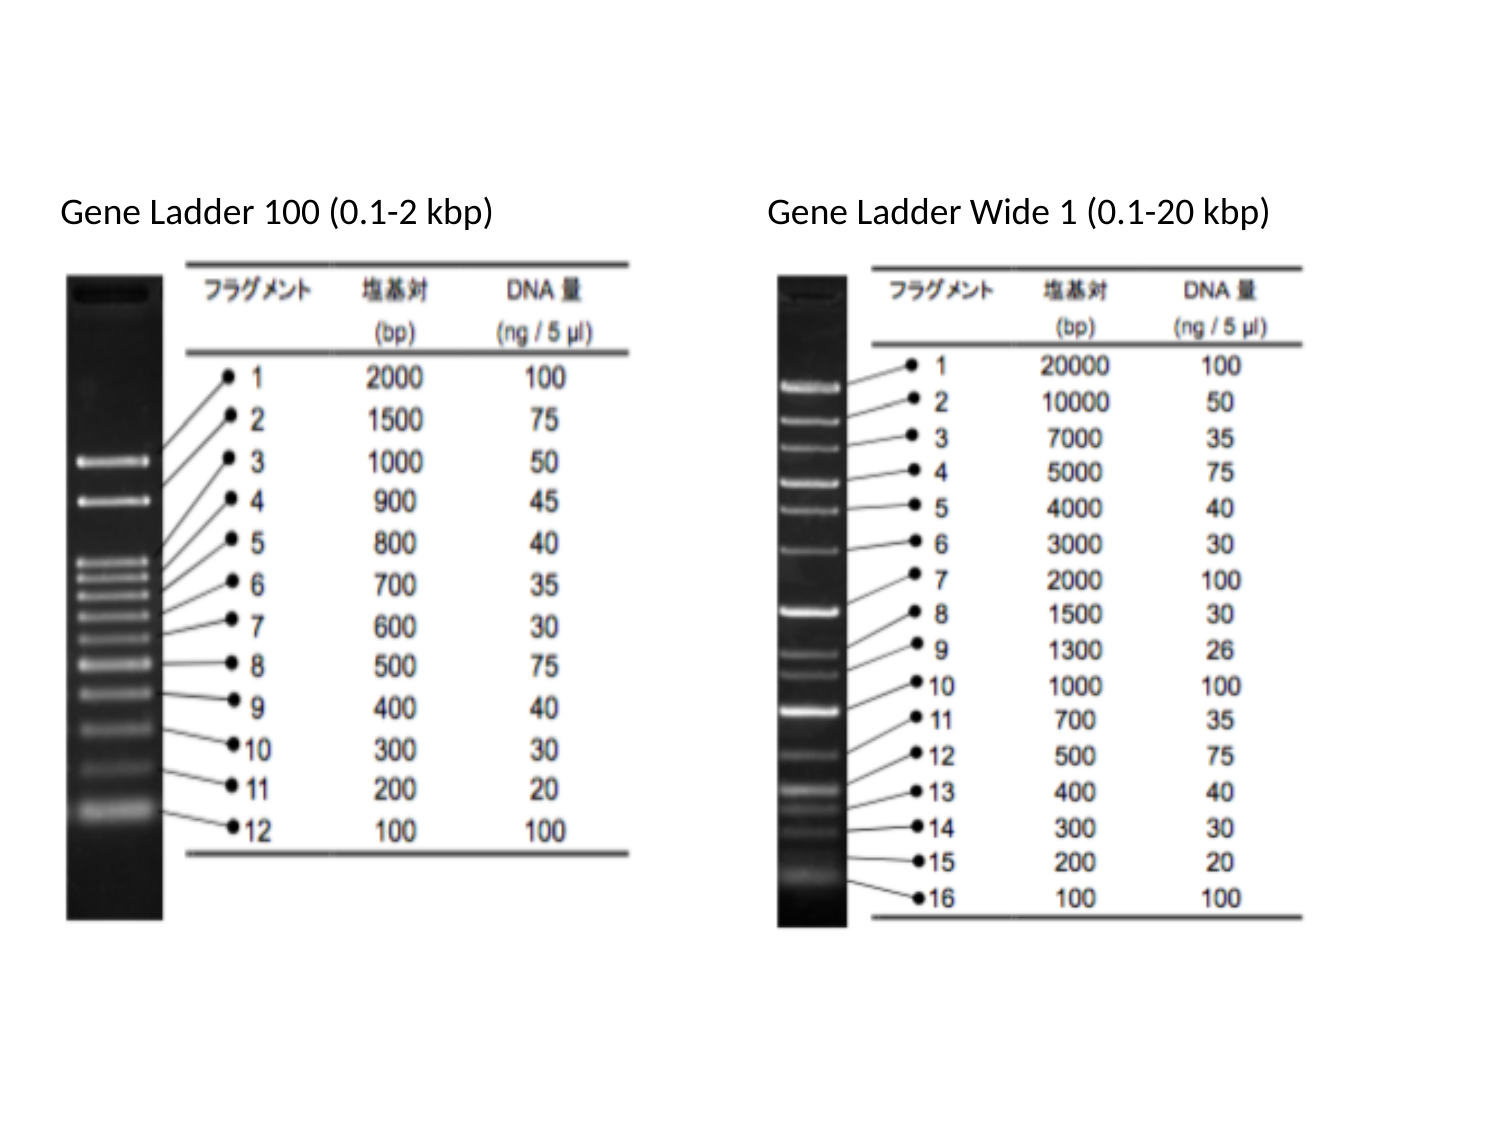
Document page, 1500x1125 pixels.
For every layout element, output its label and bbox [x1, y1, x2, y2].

text_box [43, 179, 634, 949]
text_box [736, 179, 1327, 949]
